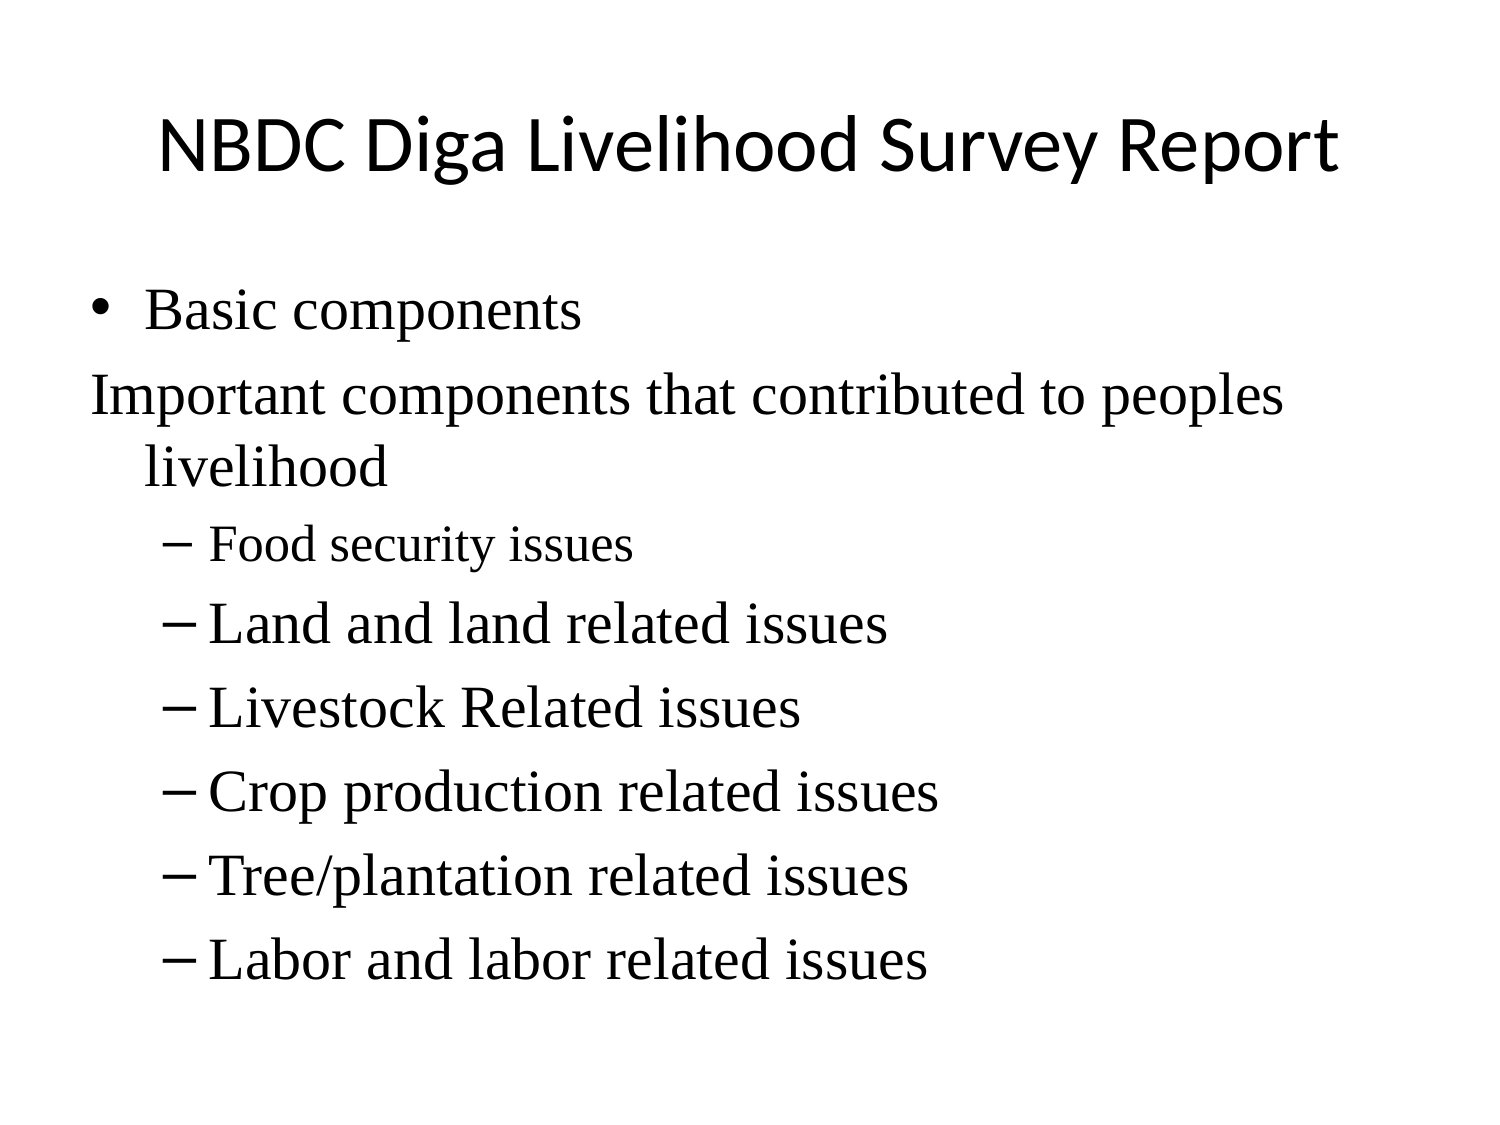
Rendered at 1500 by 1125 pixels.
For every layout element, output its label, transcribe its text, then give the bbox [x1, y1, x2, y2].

title NBDC Diga Livelihood Survey Report [75, 45, 1425, 233]
list Basic components Important components that contributed to peoples livelihood Food security issues Land and land related issues Livestock Related issues Crop production related issues Tree/plantation related issues Labor and labor related issues [75, 262, 1425, 1005]
